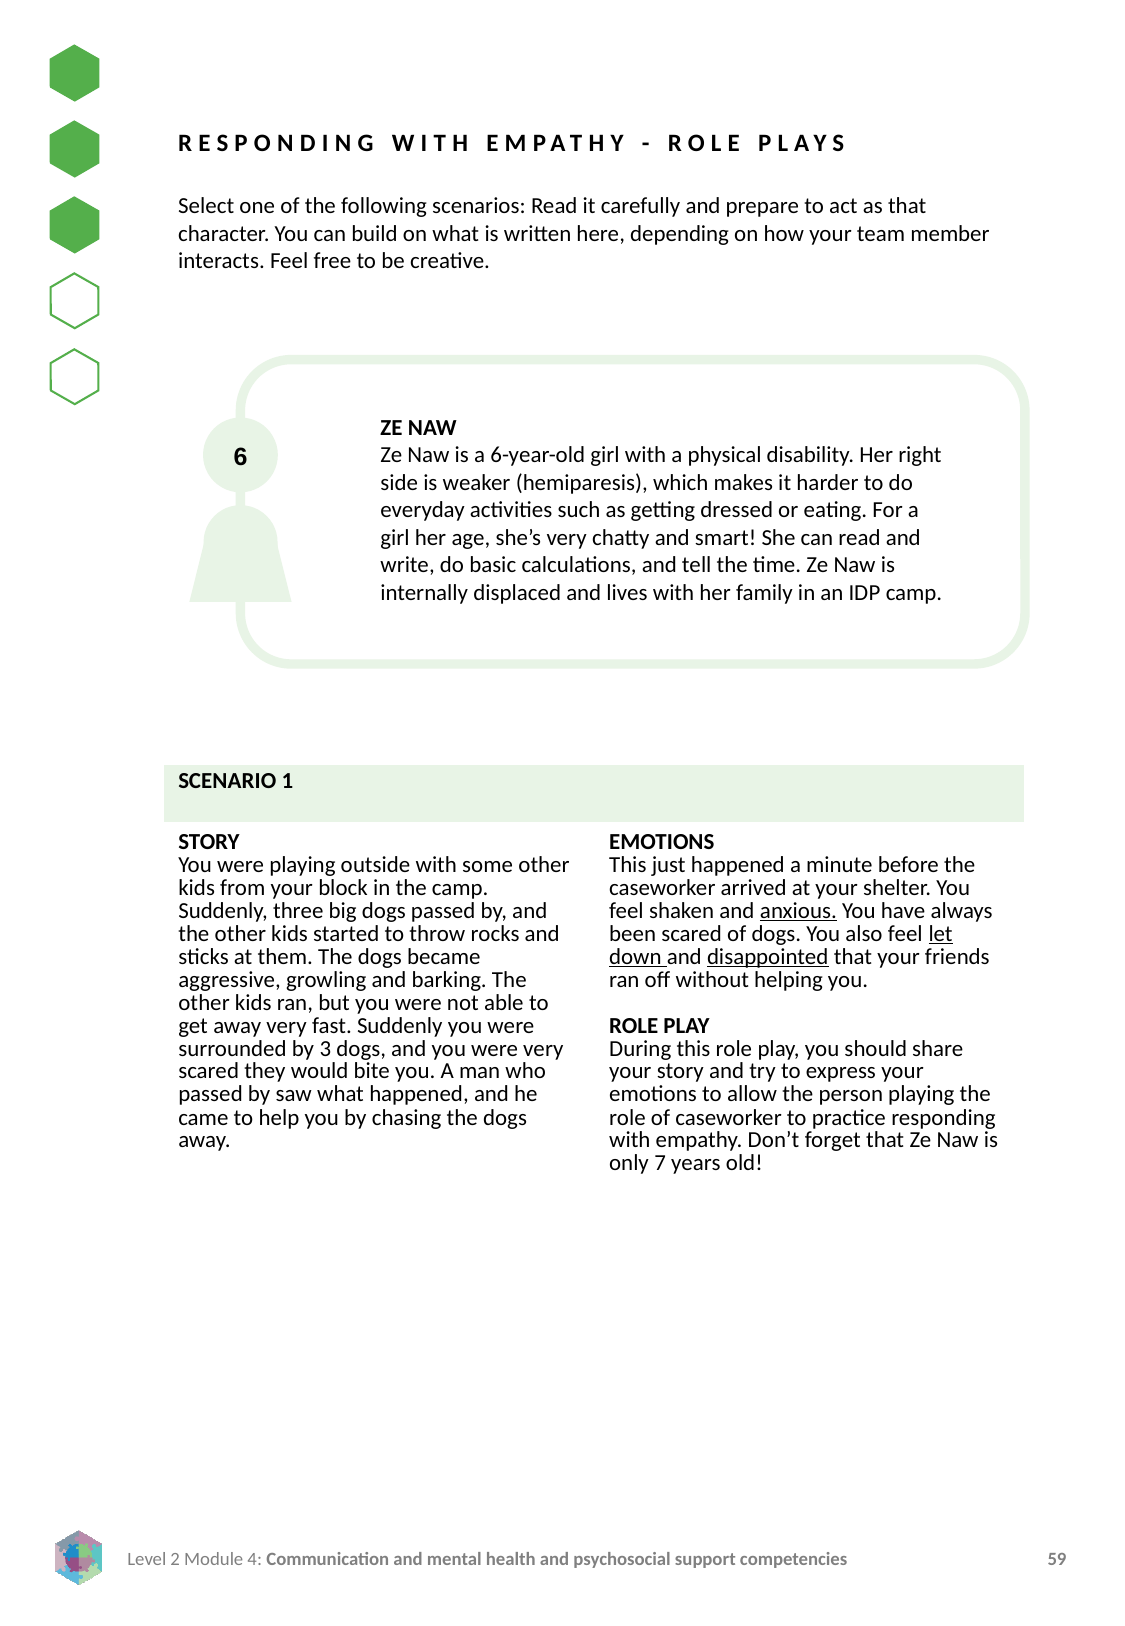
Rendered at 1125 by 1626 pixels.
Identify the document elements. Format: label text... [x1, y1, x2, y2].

text_box [49, 272, 100, 330]
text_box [189, 417, 292, 602]
text_box Select one of the following scenarios: Read it carefully and prepare to act as that character. You can build on what is written here, depending on how your team member interacts. Feel free to be creative. [163, 183, 1027, 281]
table_header SCENARIO 1 [164, 765, 1024, 822]
text_box [49, 44, 100, 102]
text_box RESPONDING WITH EMPATHY - ROLE PLAYS [163, 119, 1027, 164]
text_box ZE NAW Ze Naw is a 6-year-old girl with a physical disability. Her right side is weaker (hemiparesis), which makes it harder to do everyday activities such as getting dressed or eating. For a girl her age, she’s very chatty and smart! She can read and write, do basic calculations, and tell the time. Ze Naw is internally displaced and lives with her family in an IDP camp. [365, 405, 965, 612]
table_cell EMOTIONS This just happened a minute before the caseworker arrived at your shelter. You feel shaken and anxious. You have always been scared of dogs. You also feel let down and disappointed that your friends ran off without helping you. ROLE PLAY During this role play, you should share your story and try to express your emotions to allow the person playing the role of caseworker to practice responding with empathy. Don’t forget that Ze Naw is only 7 years old! [595, 827, 1024, 1251]
text_box [49, 196, 100, 254]
text_box [239, 358, 1026, 666]
table_cell STORY You were playing outside with some other kids from your block in the camp. Suddenly, three big dogs passed by, and the other kids started to throw rocks and sticks at them. The dogs became aggressive, growling and barking. The other kids ran, but you were not able to get away very fast. Suddenly you were surrounded by 3 dogs, and you were very scared they would bite you. A man who passed by saw what happened, and he came to help you by chasing the dogs away. [164, 827, 593, 1251]
text_box [49, 348, 100, 406]
picture [55, 1530, 102, 1585]
text_box [49, 120, 100, 178]
